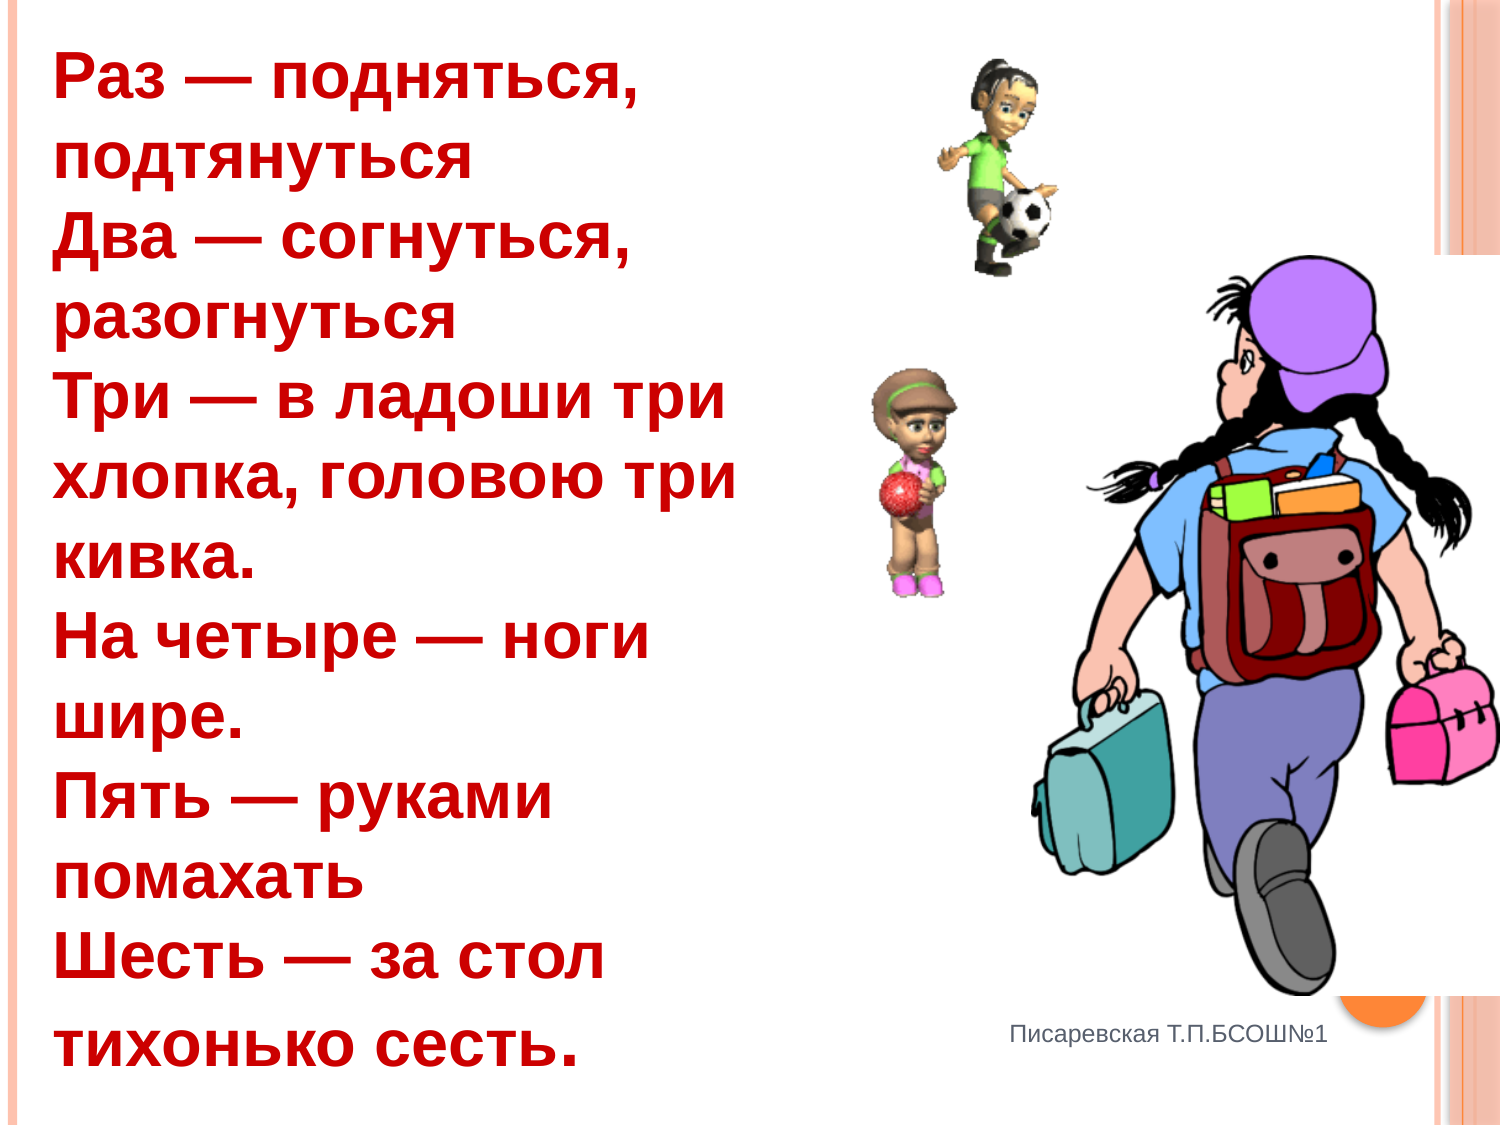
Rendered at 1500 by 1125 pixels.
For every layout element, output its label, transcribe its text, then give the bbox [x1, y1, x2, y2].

footer Писаревская Т.П.БСОШ№1 [994, 1002, 1370, 1063]
picture [867, 42, 1500, 996]
text_box Раз — подняться, подтянуться Два — согнуться, разогнуться Три — в ладоши три хлопка, головою три кивка. На четыре — ноги шире. Пять — руками помахать Шесть — за стол тихонько сесть. [37, 24, 800, 1125]
picture [867, 361, 1010, 606]
